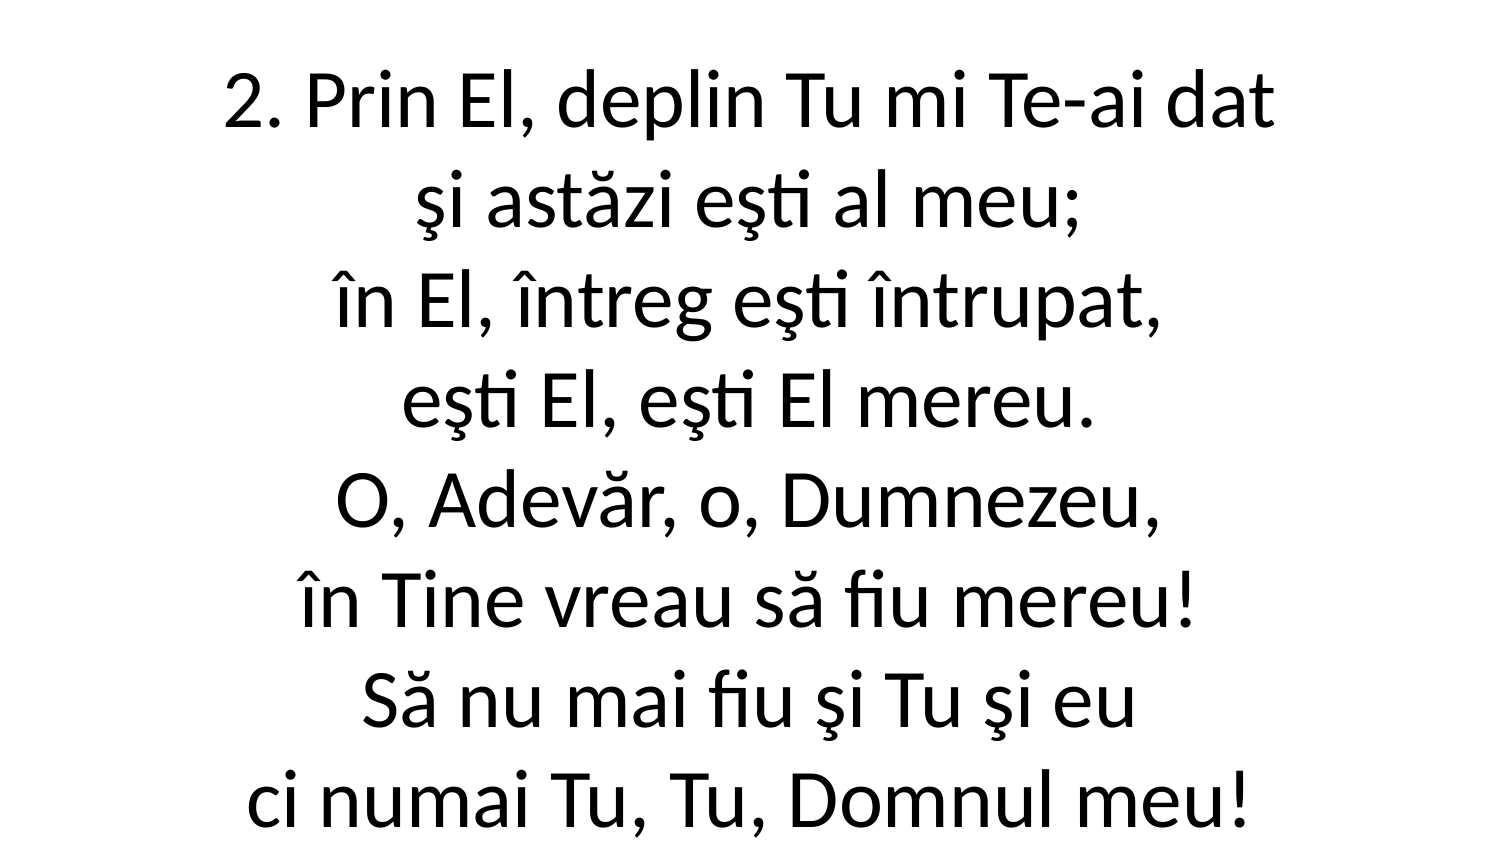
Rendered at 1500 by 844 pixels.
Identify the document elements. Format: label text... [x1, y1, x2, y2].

text_box 2. Prin El, deplin Tu mi Te-ai dat şi astăzi eşti al meu; în El, întreg eşti întrupat, eşti El, eşti El mereu. O, Adevăr, o, Dumnezeu, în Tine vreau să fiu mereu! Să nu mai fiu şi Tu şi eu ci numai Tu, Tu, Domnul meu! [207, 0, 1293, 844]
